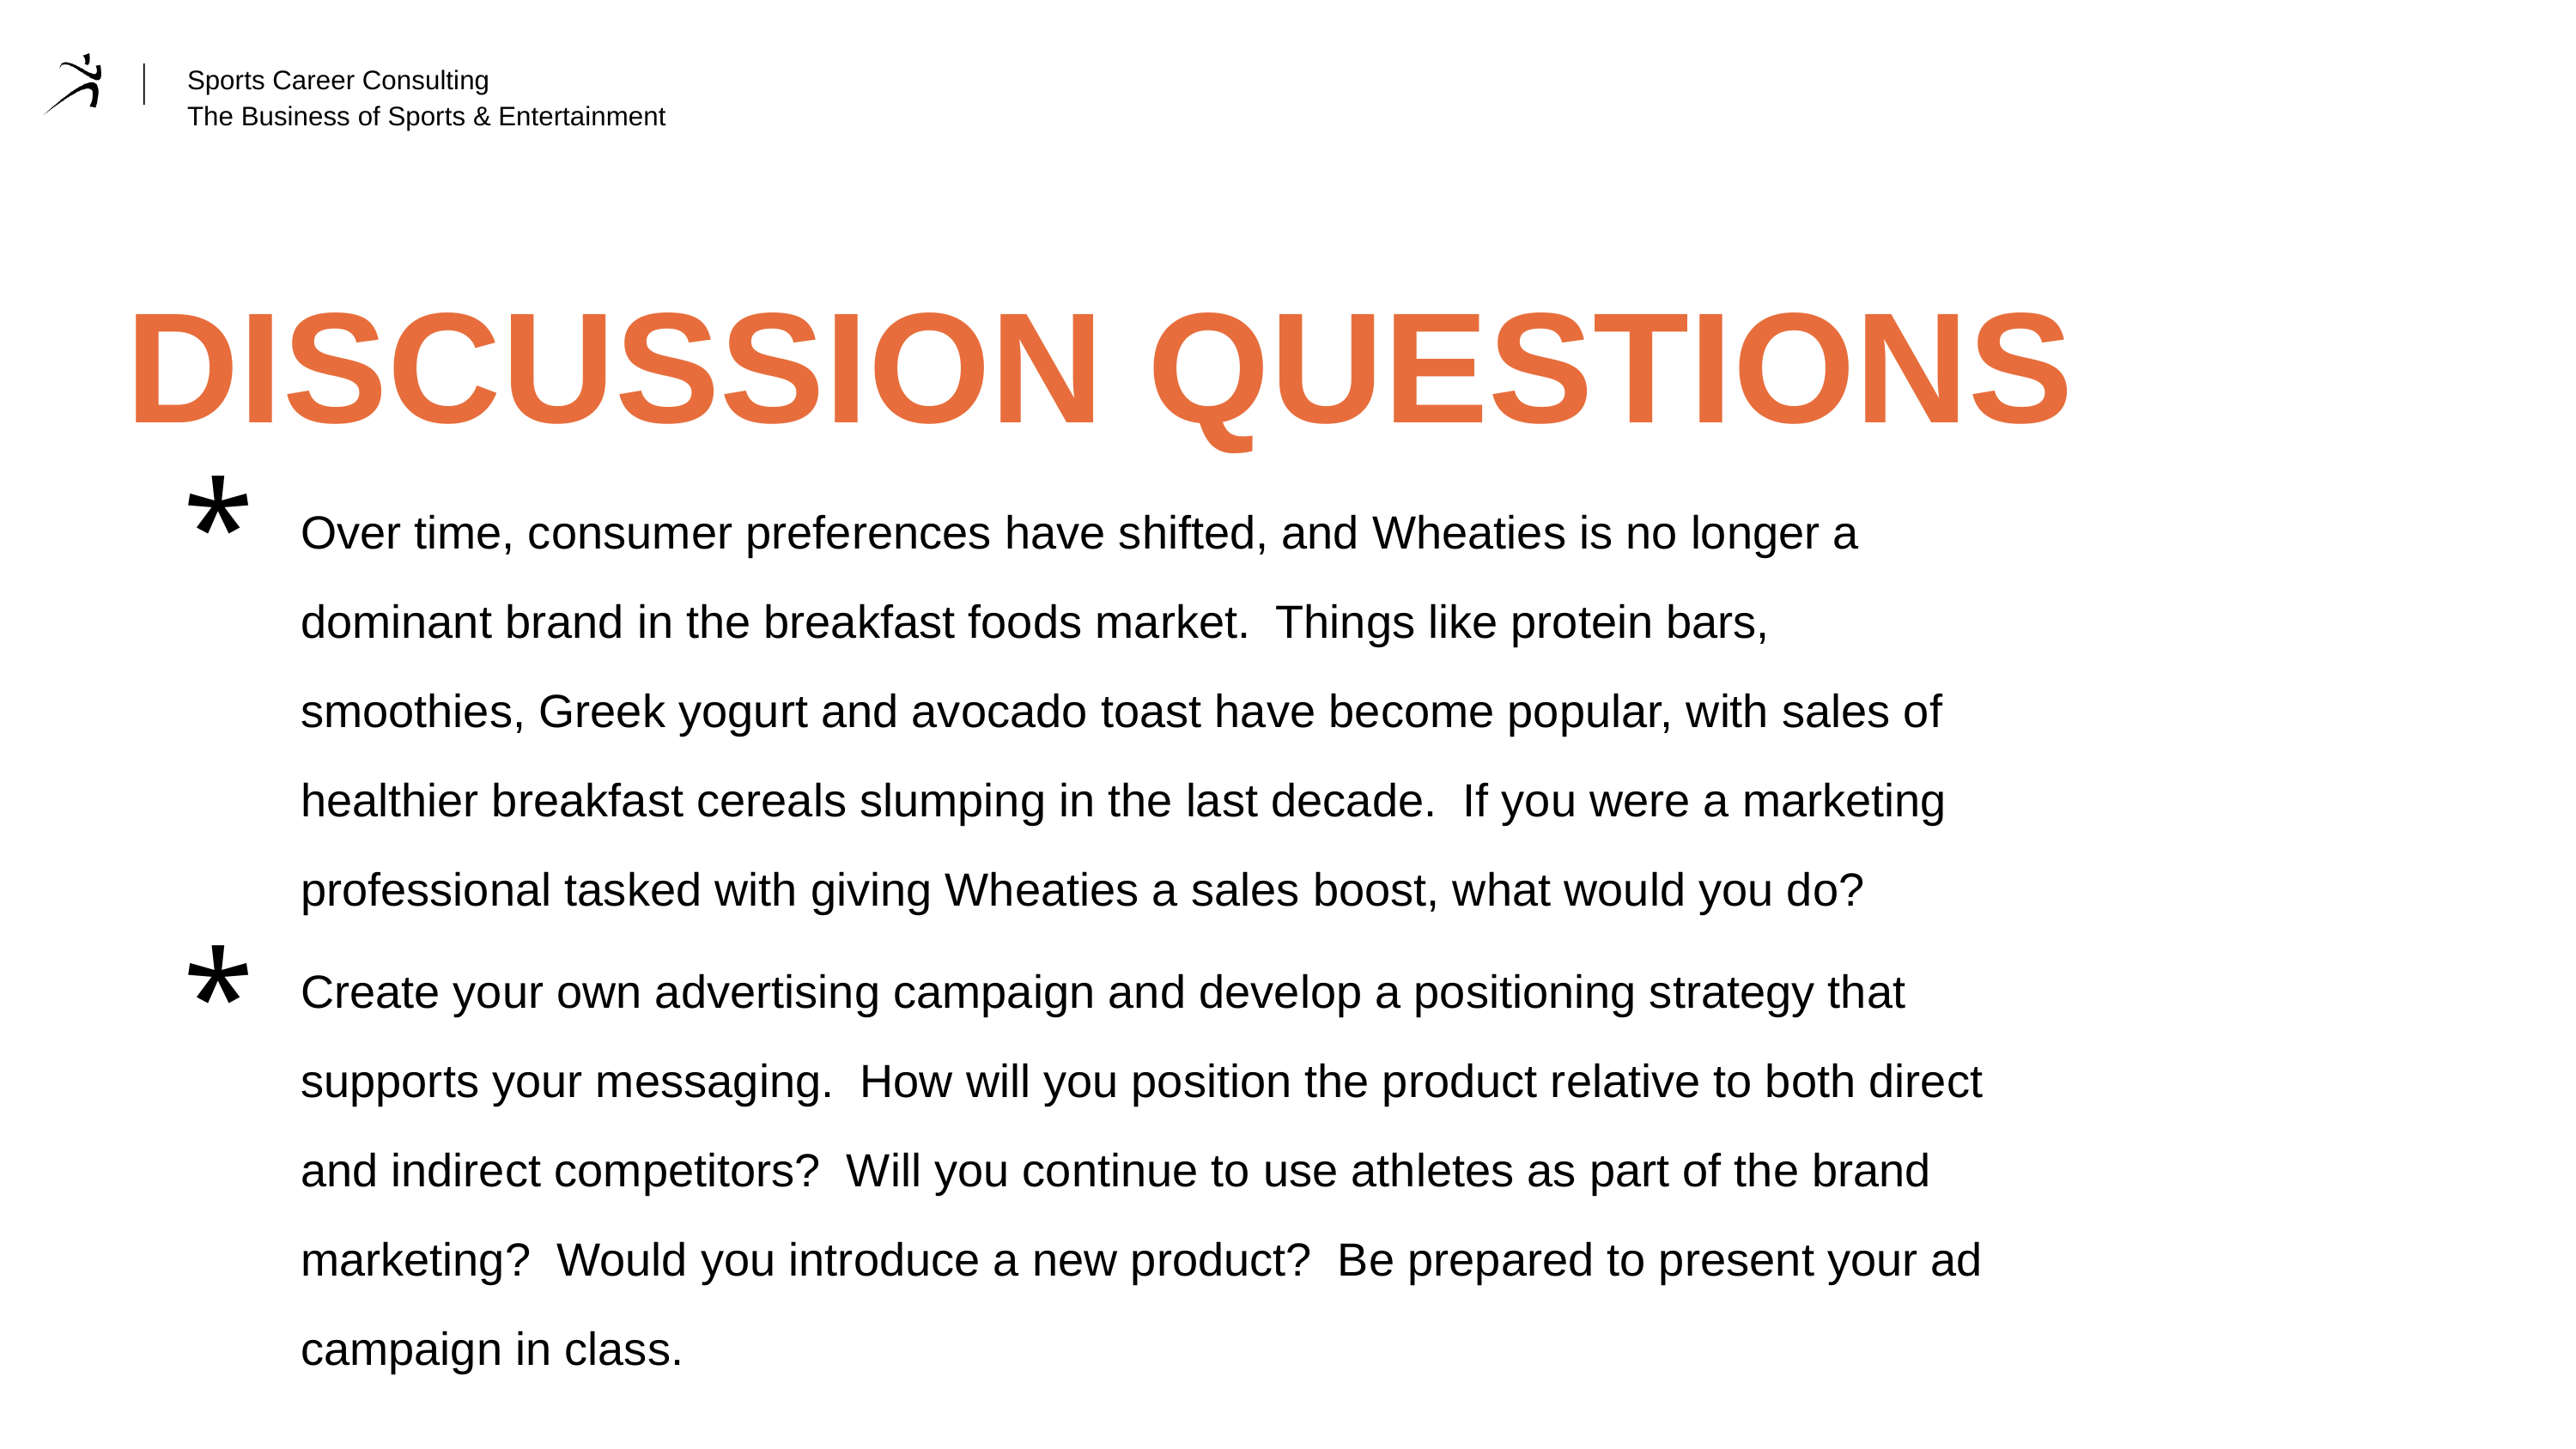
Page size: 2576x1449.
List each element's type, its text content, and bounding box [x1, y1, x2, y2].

text_box DISCUSSION QUESTIONS [125, 188, 2516, 455]
text_box Over time, consumer preferences have shifted, and Wheaties is no longer a dominant brand in the breakfast foods market. Things like protein bars, smoothies, Greek yogurt and avocado toast have become popular, with sales of healthier breakfast cereals slumping in the last decade. If you were a marketing professional tasked with giving Wheaties a sales boost, what would you do? [301, 469, 2002, 916]
picture [43, 53, 101, 115]
text_box * [183, 455, 275, 600]
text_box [186, 44, 755, 121]
text_box Create your own advertising campaign and develop a positioning strategy that supports your messaging. How will you position the product relative to both direct and indirect competitors? Will you continue to use athletes as part of the brand marketing? Would you introduce a new product? Be prepared to present your ad campaign in class. [301, 928, 2002, 1374]
text_box * [183, 914, 275, 1070]
